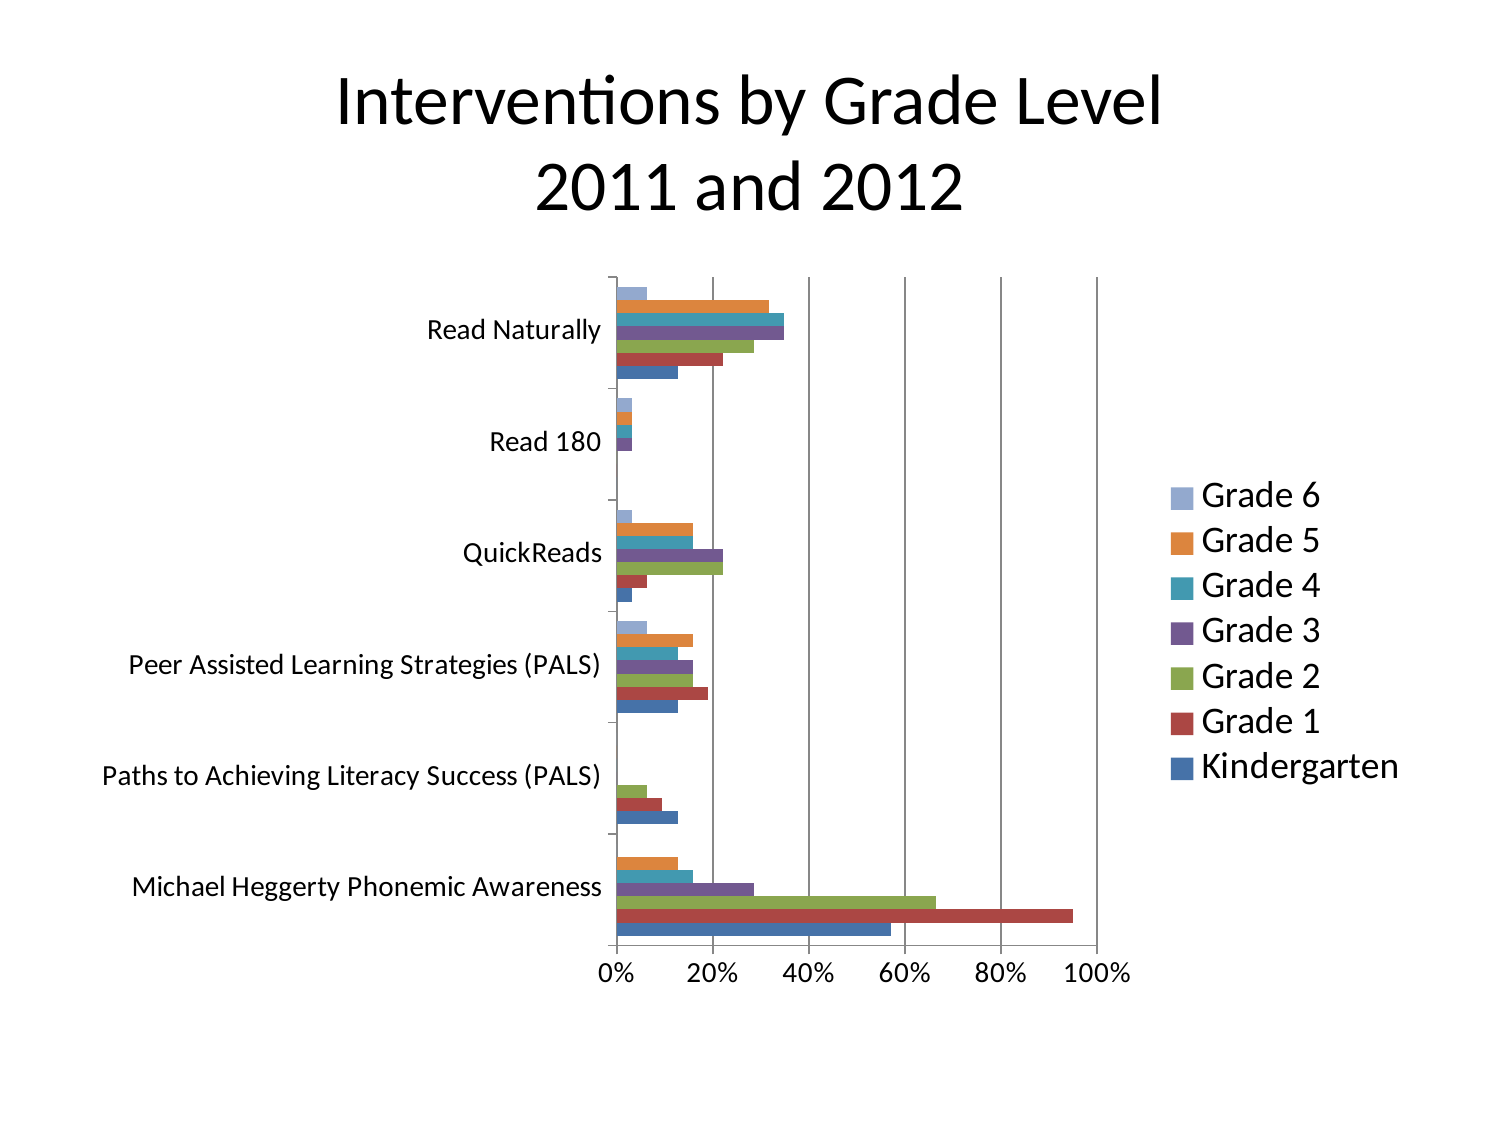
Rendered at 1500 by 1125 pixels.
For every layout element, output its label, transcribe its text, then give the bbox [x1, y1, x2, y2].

chart [74, 262, 1426, 1006]
title Interventions by Grade Level 2011 and 2012 [75, 45, 1425, 233]
